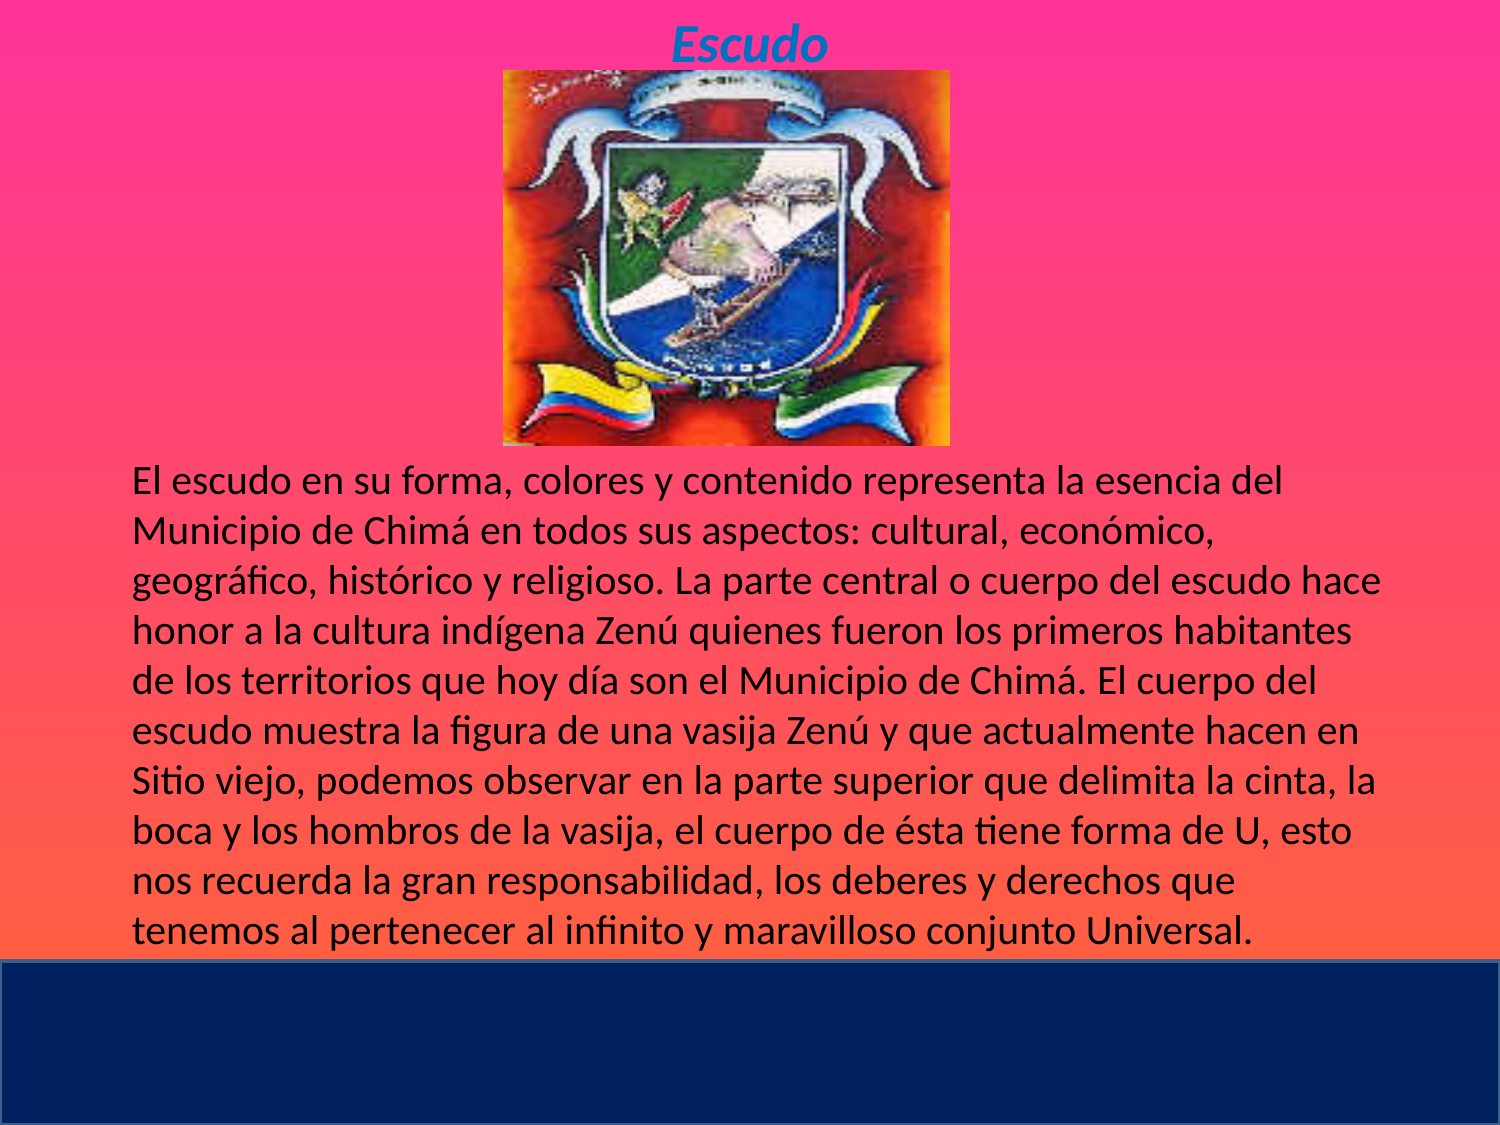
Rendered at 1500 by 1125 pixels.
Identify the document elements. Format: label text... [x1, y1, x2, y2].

text_box El escudo en su forma, colores y contenido representa la esencia del Municipio de Chimá en todos sus aspectos: cultural, económico, geográfico, histórico y religioso. La parte central o cuerpo del escudo hace honor a la cultura indígena Zenú quienes fueron los primeros habitantes de los territorios que hoy día son el Municipio de Chimá. El cuerpo del escudo muestra la figura de una vasija Zenú y que actualmente hacen en Sitio viejo, podemos observar en la parte superior que delimita la cinta, la boca y los hombros de la vasija, el cuerpo de ésta tiene forma de U, esto nos recuerda la gran responsabilidad, los deberes y derechos que tenemos al pertenecer al infinito y maravilloso conjunto Universal. [117, 445, 1407, 959]
title Escudo [75, 0, 1425, 82]
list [503, 70, 950, 446]
text_box [0, 959, 1500, 1125]
